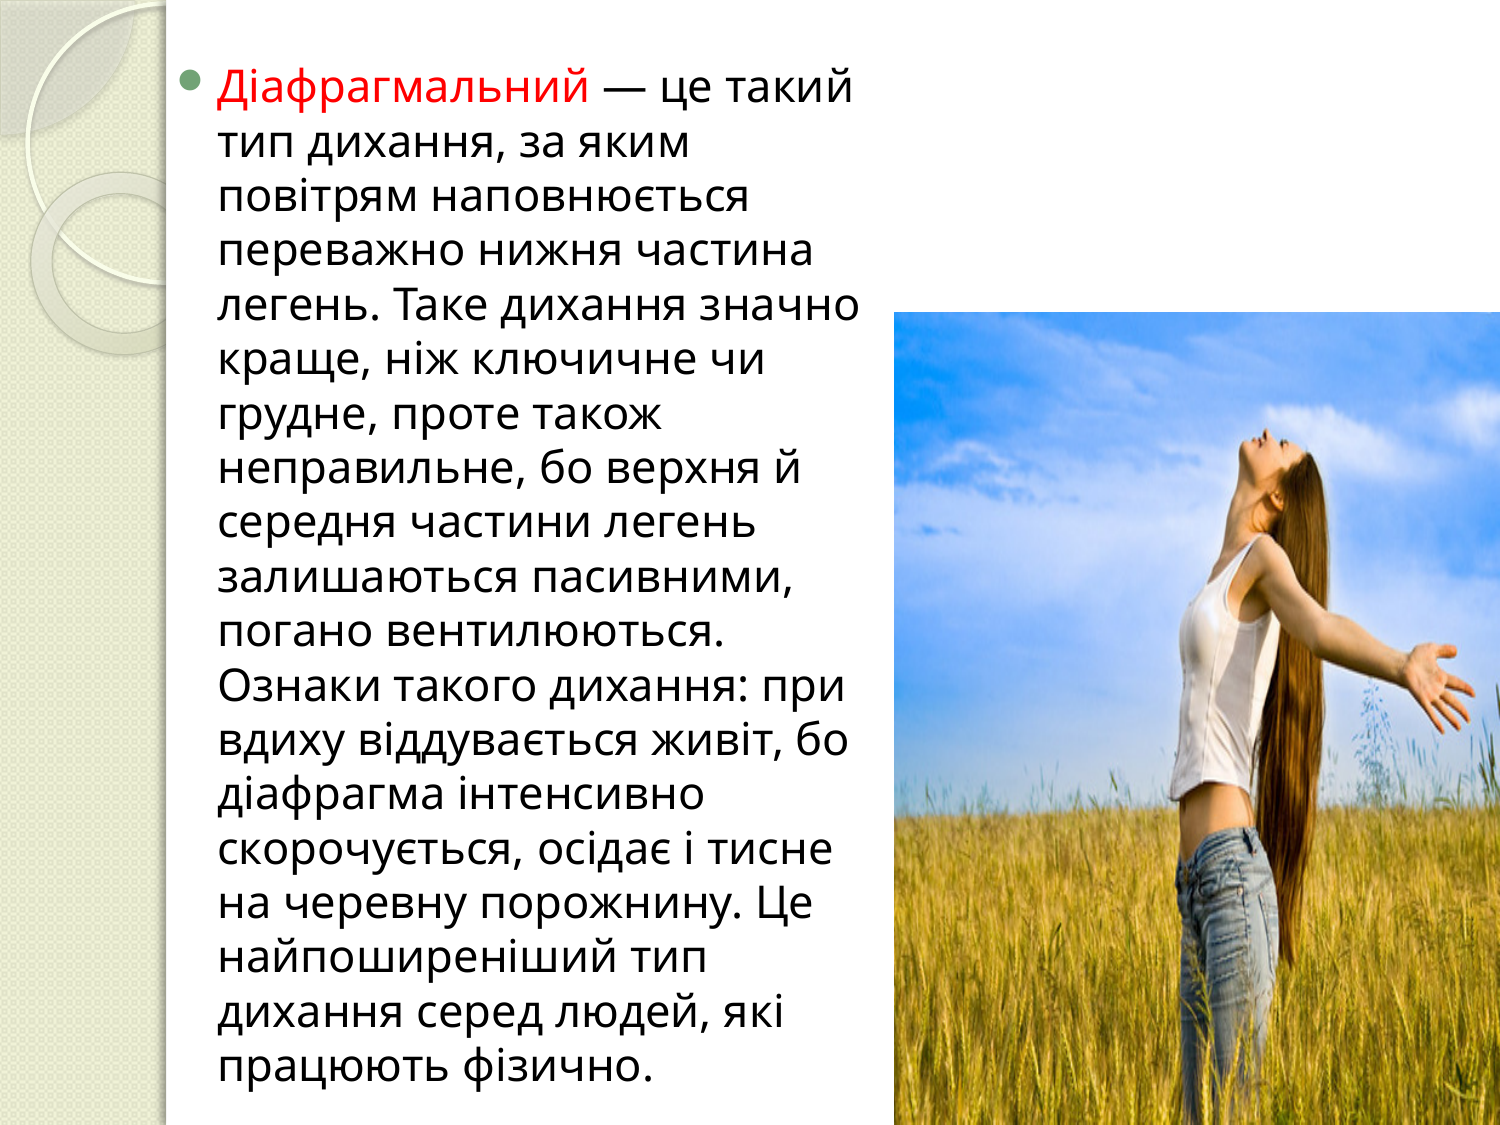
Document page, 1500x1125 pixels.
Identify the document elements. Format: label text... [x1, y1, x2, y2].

picture [893, 312, 1500, 1125]
list Діафрагмальний — це такий тип дихання, за яким повітрям наповнюється переважно нижня частина легень. Таке дихання значно краще, ніж ключичне чи грудне, проте також неправильне, бо верхня й середня частини легень залишаються пасивними, погано вентилюються. Ознаки такого дихання: при вдиху віддувається живіт, бо діафрагма інтенсивно скорочується, осідає і тисне на черевну порожнину. Це найпоширеніший тип дихання серед людей, які працюють фізично. [150, 50, 900, 1125]
